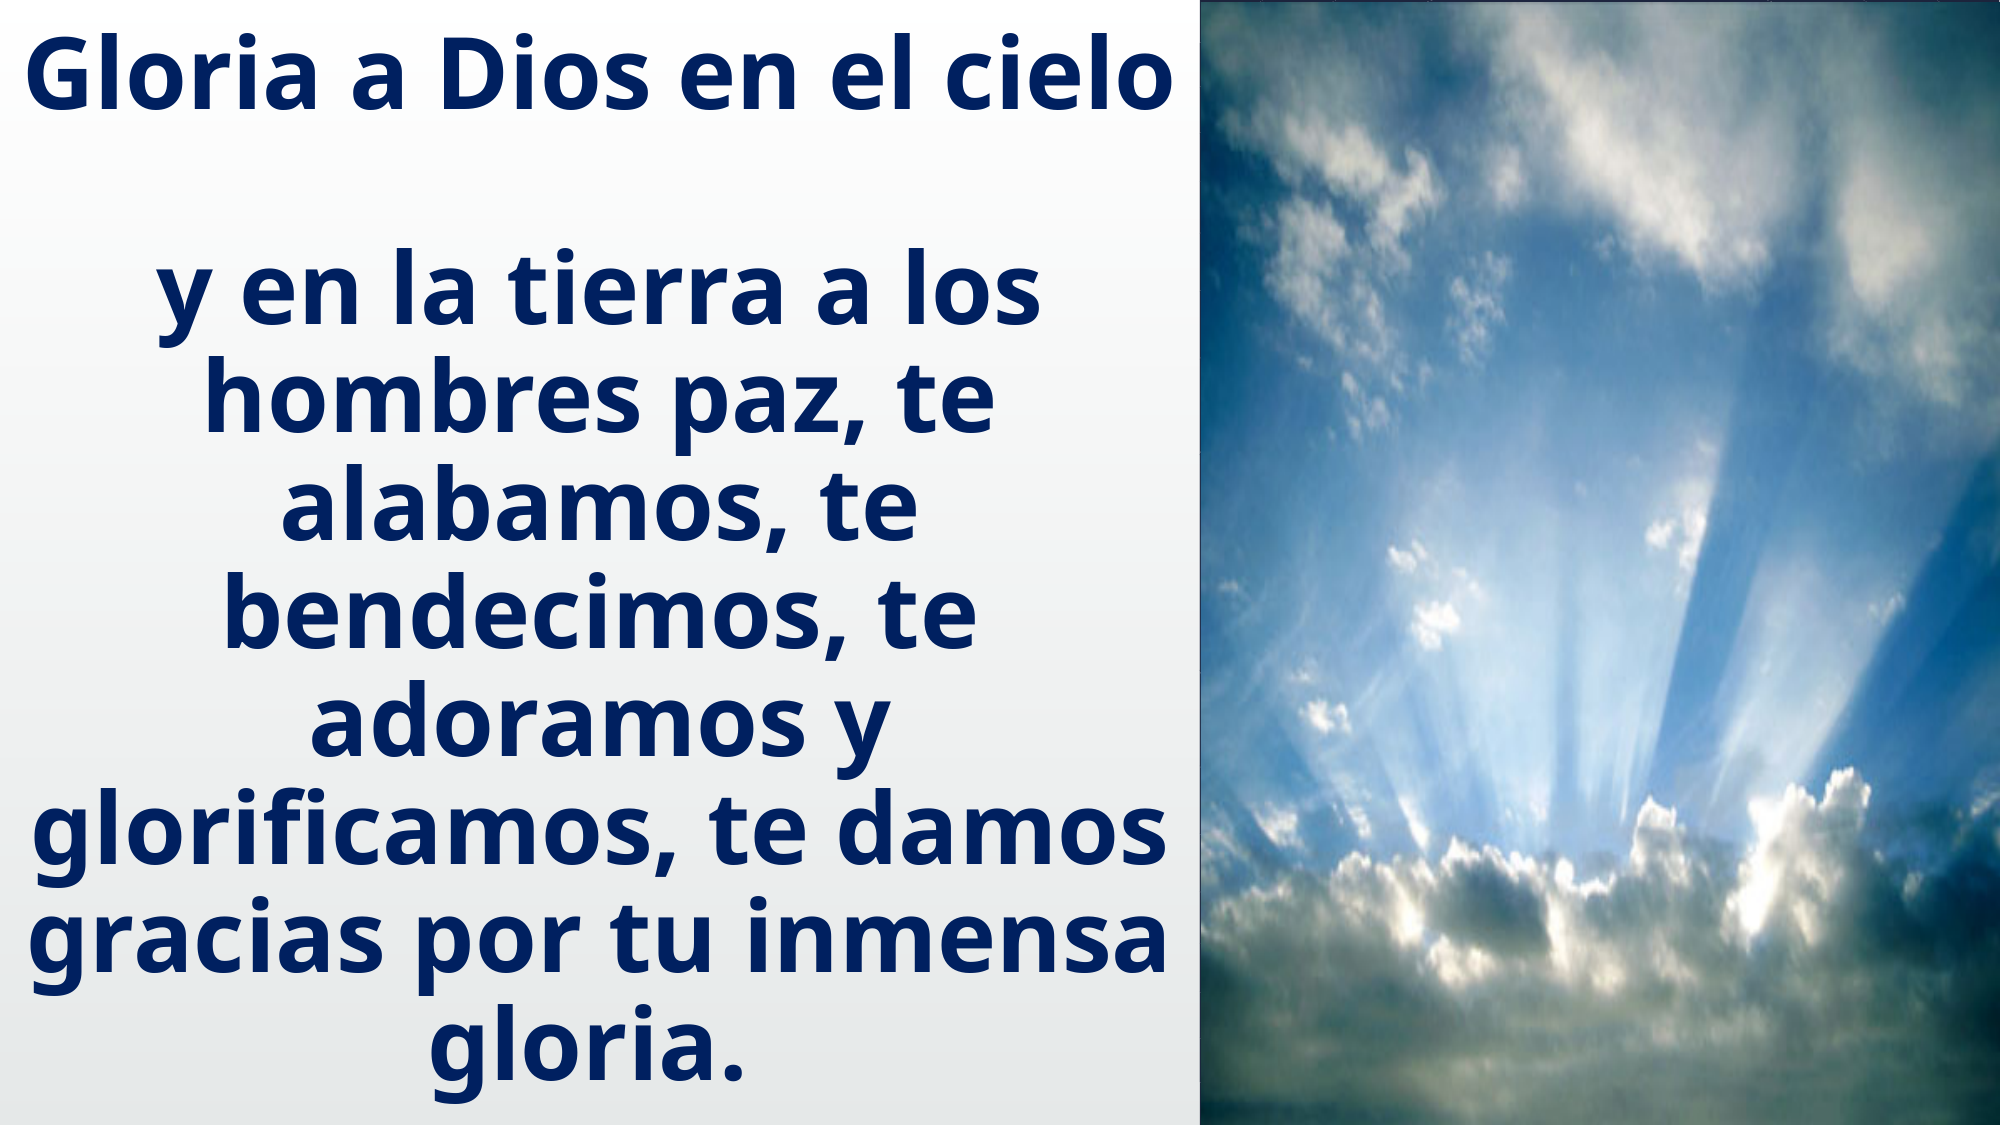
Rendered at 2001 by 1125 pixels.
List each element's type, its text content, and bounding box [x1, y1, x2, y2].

picture [1200, 0, 2000, 1125]
title Gloria a Dios en el cielo y en la tierra a los hombres paz, te alabamos, te bendecimos, te adoramos y glorificamos, te damos gracias por tu inmensa gloria. [0, 0, 1200, 1125]
picture [1993, 937, 2000, 950]
